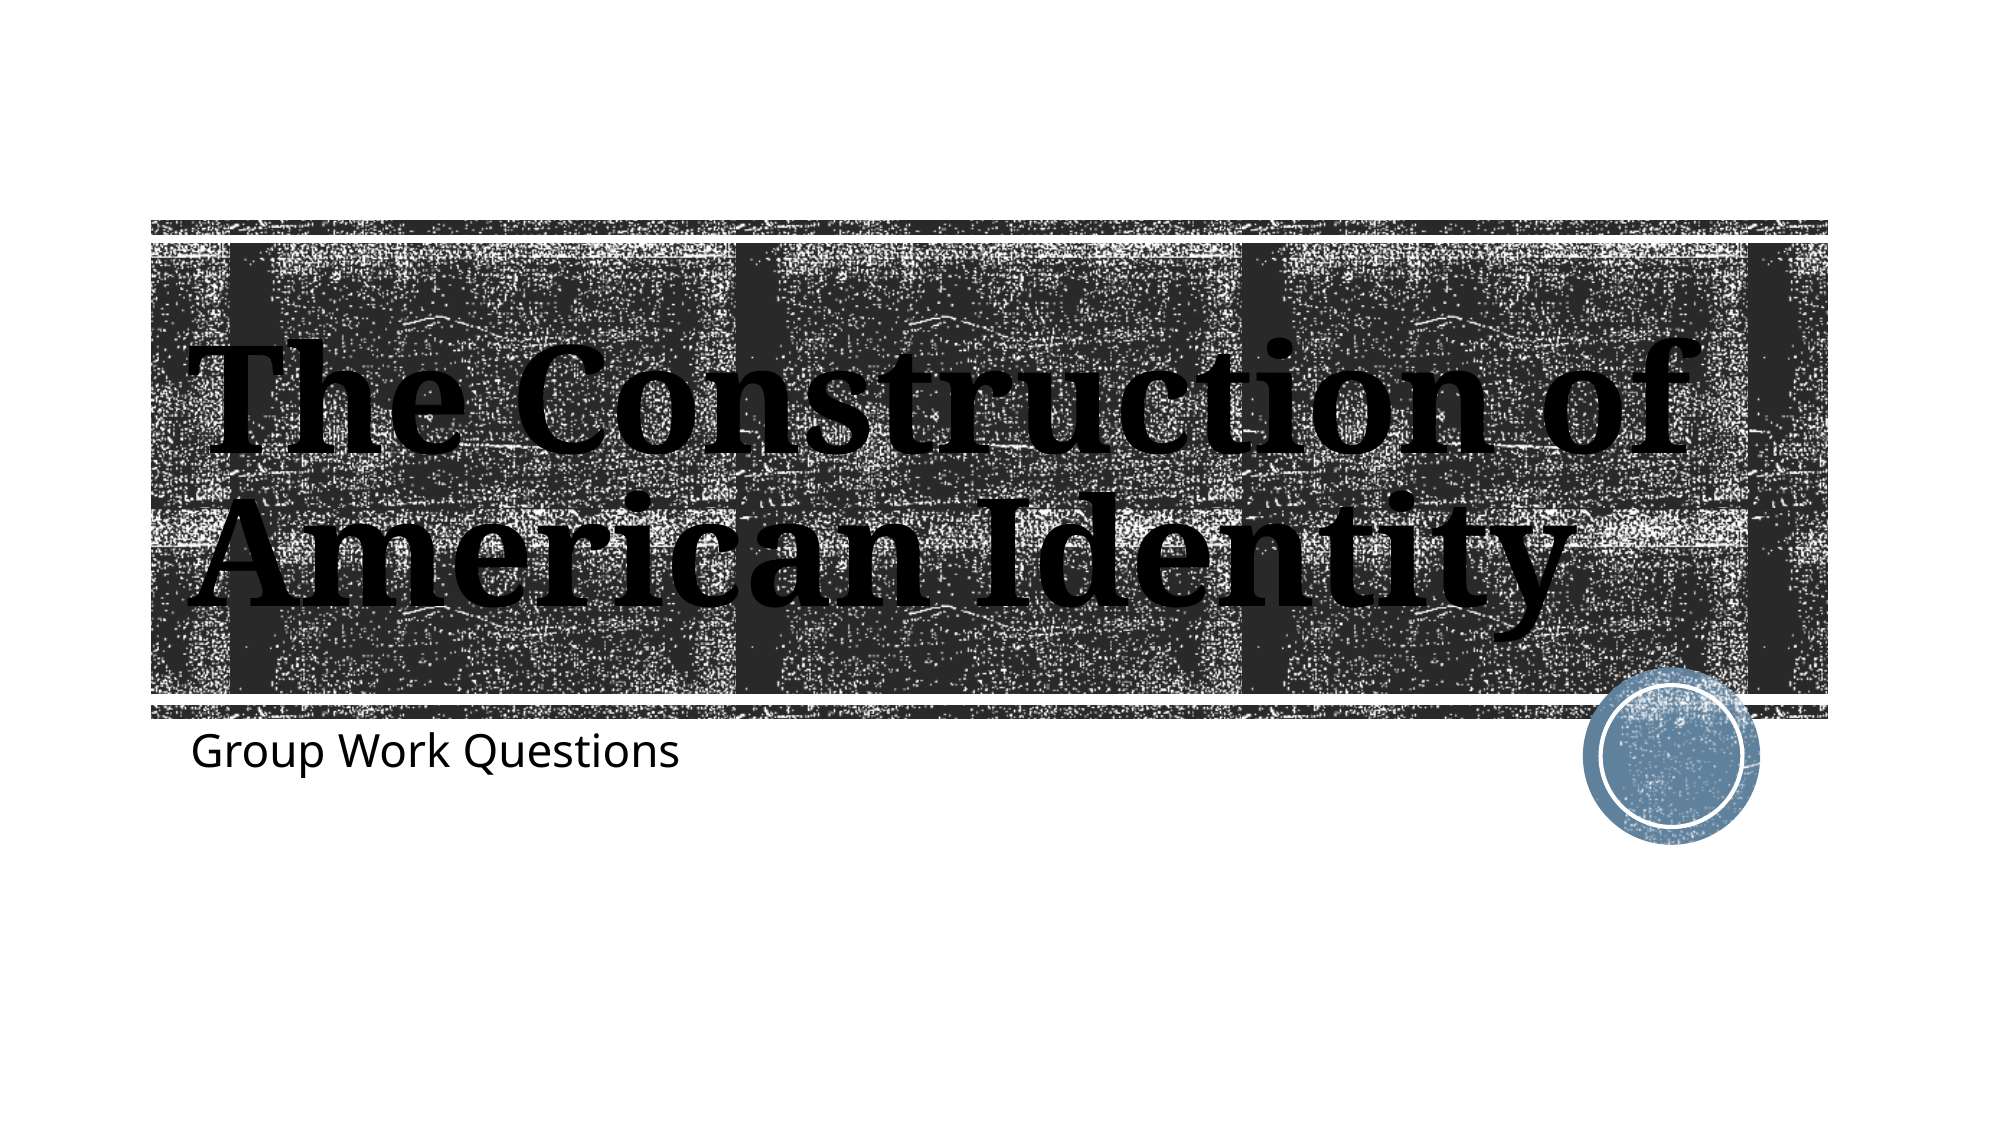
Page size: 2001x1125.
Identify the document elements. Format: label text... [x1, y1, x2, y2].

title The Construction of American Identity [172, 234, 1808, 733]
subtitle Group Work Questions [175, 720, 1470, 896]
